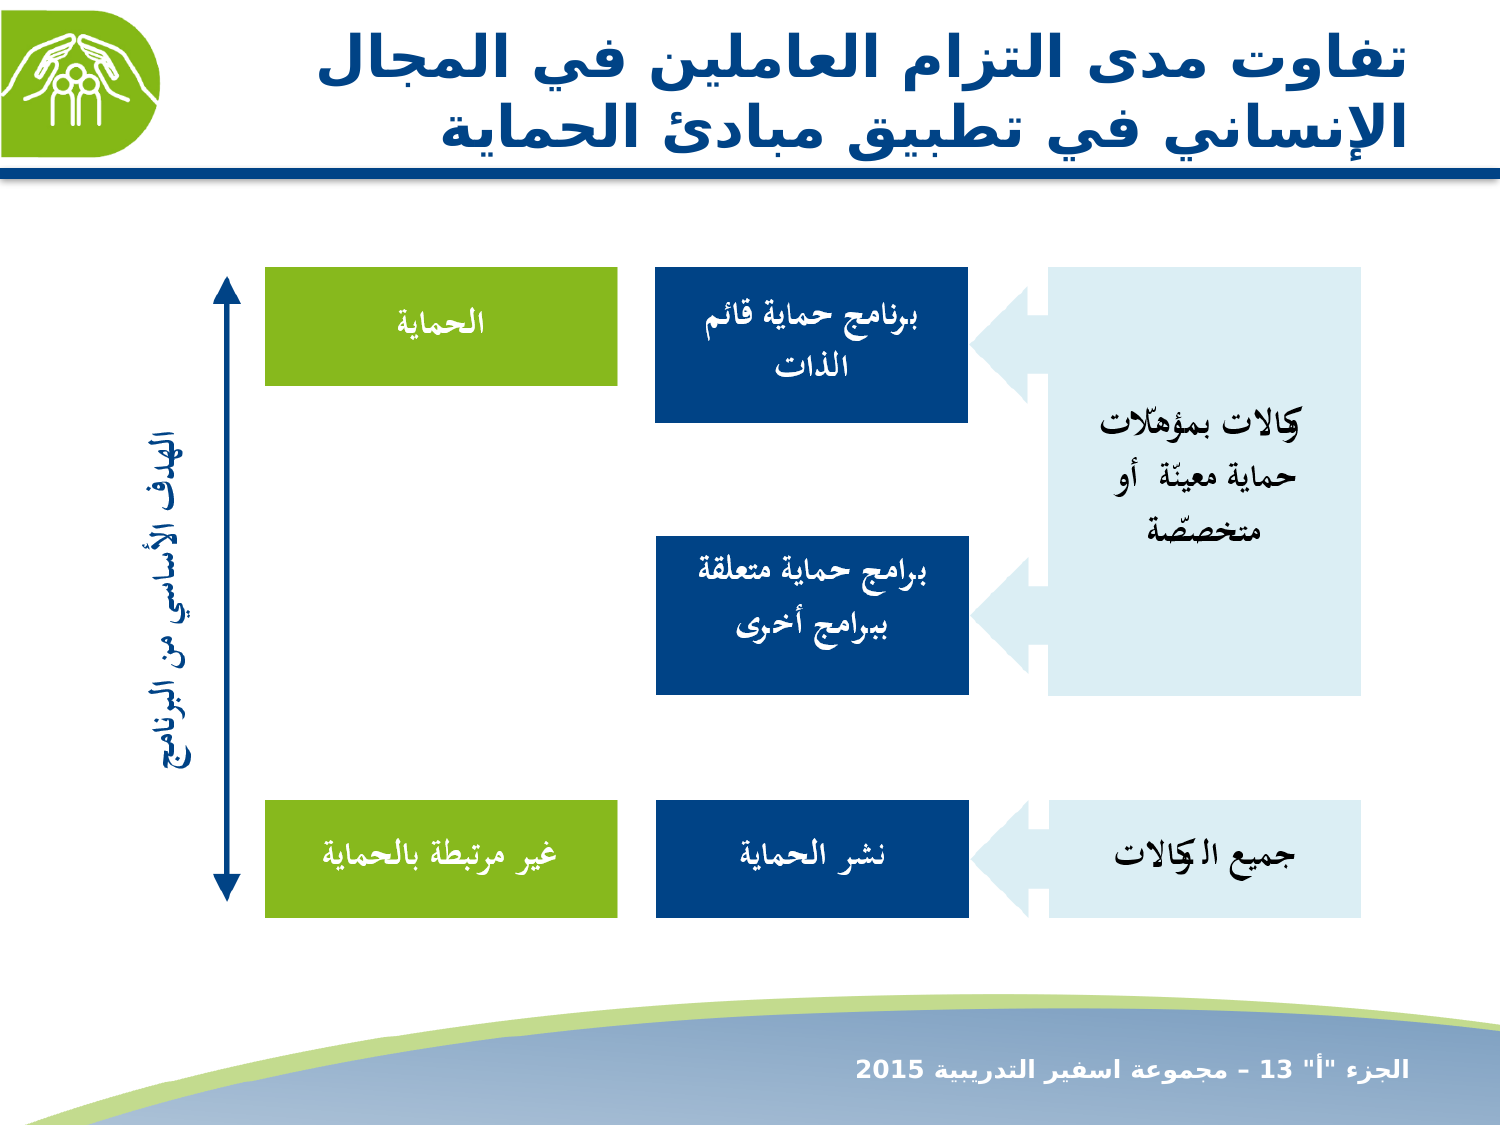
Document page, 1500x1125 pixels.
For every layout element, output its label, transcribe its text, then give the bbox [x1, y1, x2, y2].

picture [0, 9, 75, 158]
title تفاوت مدى التزام العاملين في المجال الإنساني في تطبيق مبادئ الحماية [75, 0, 1425, 178]
picture [135, 263, 1364, 922]
picture [0, 992, 1500, 1125]
footer الجزء "أ" 13 – مجموعة اسفير التدريبية 2015 [679, 1038, 1425, 1099]
